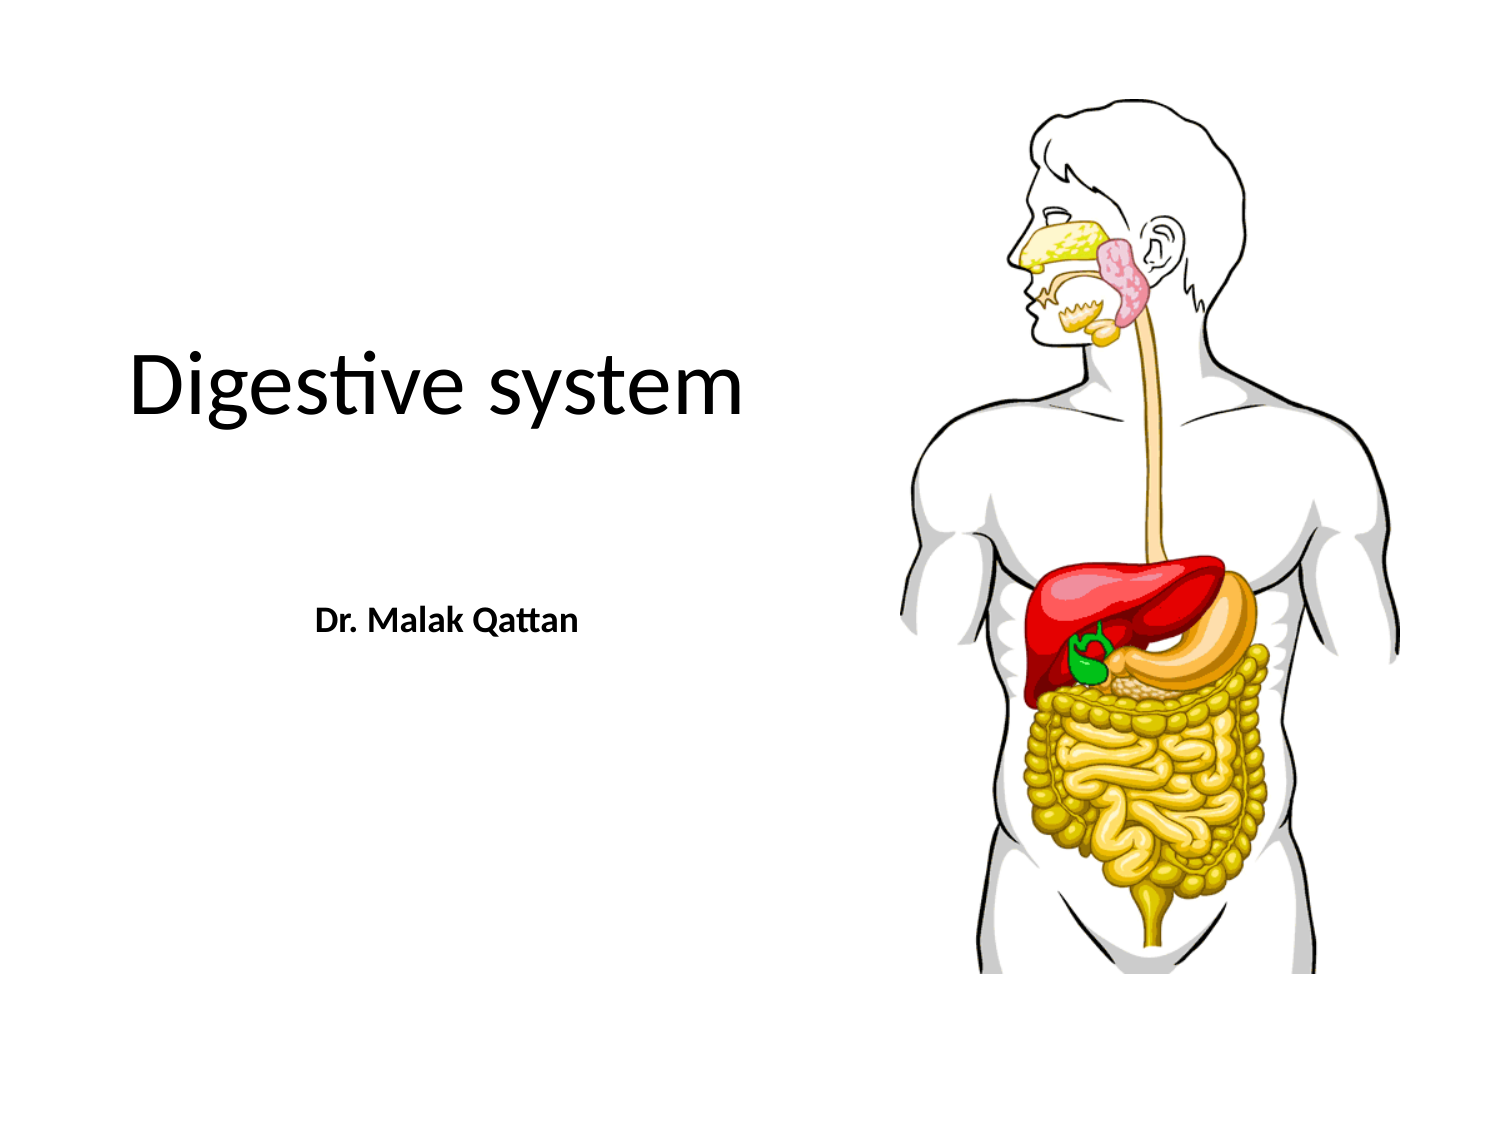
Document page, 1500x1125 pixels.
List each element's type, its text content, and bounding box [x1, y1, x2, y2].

title Digestive system [0, 312, 894, 554]
text_box Dr. Malak Qattan [300, 587, 725, 648]
picture [899, 99, 1401, 974]
